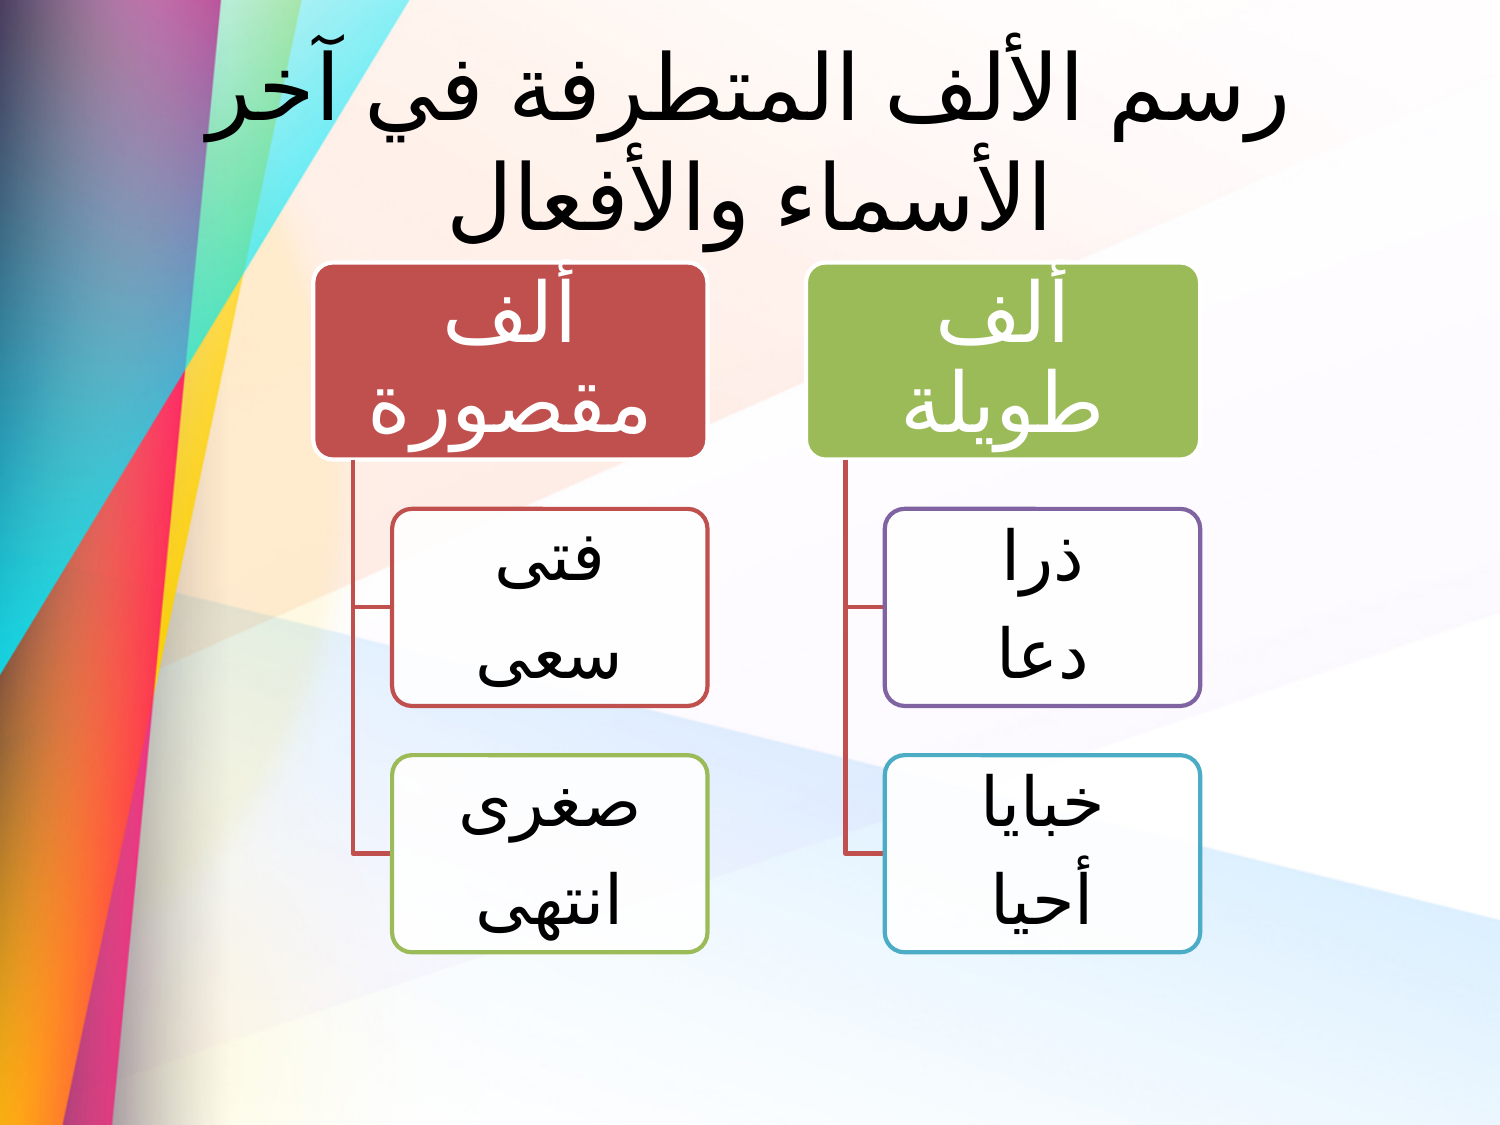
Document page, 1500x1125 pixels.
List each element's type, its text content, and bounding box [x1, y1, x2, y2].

picture [0, 0, 1500, 1125]
title رسم الألف المتطرفة في آخر الأسماء والأفعال [75, 45, 1425, 233]
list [88, 262, 1426, 953]
